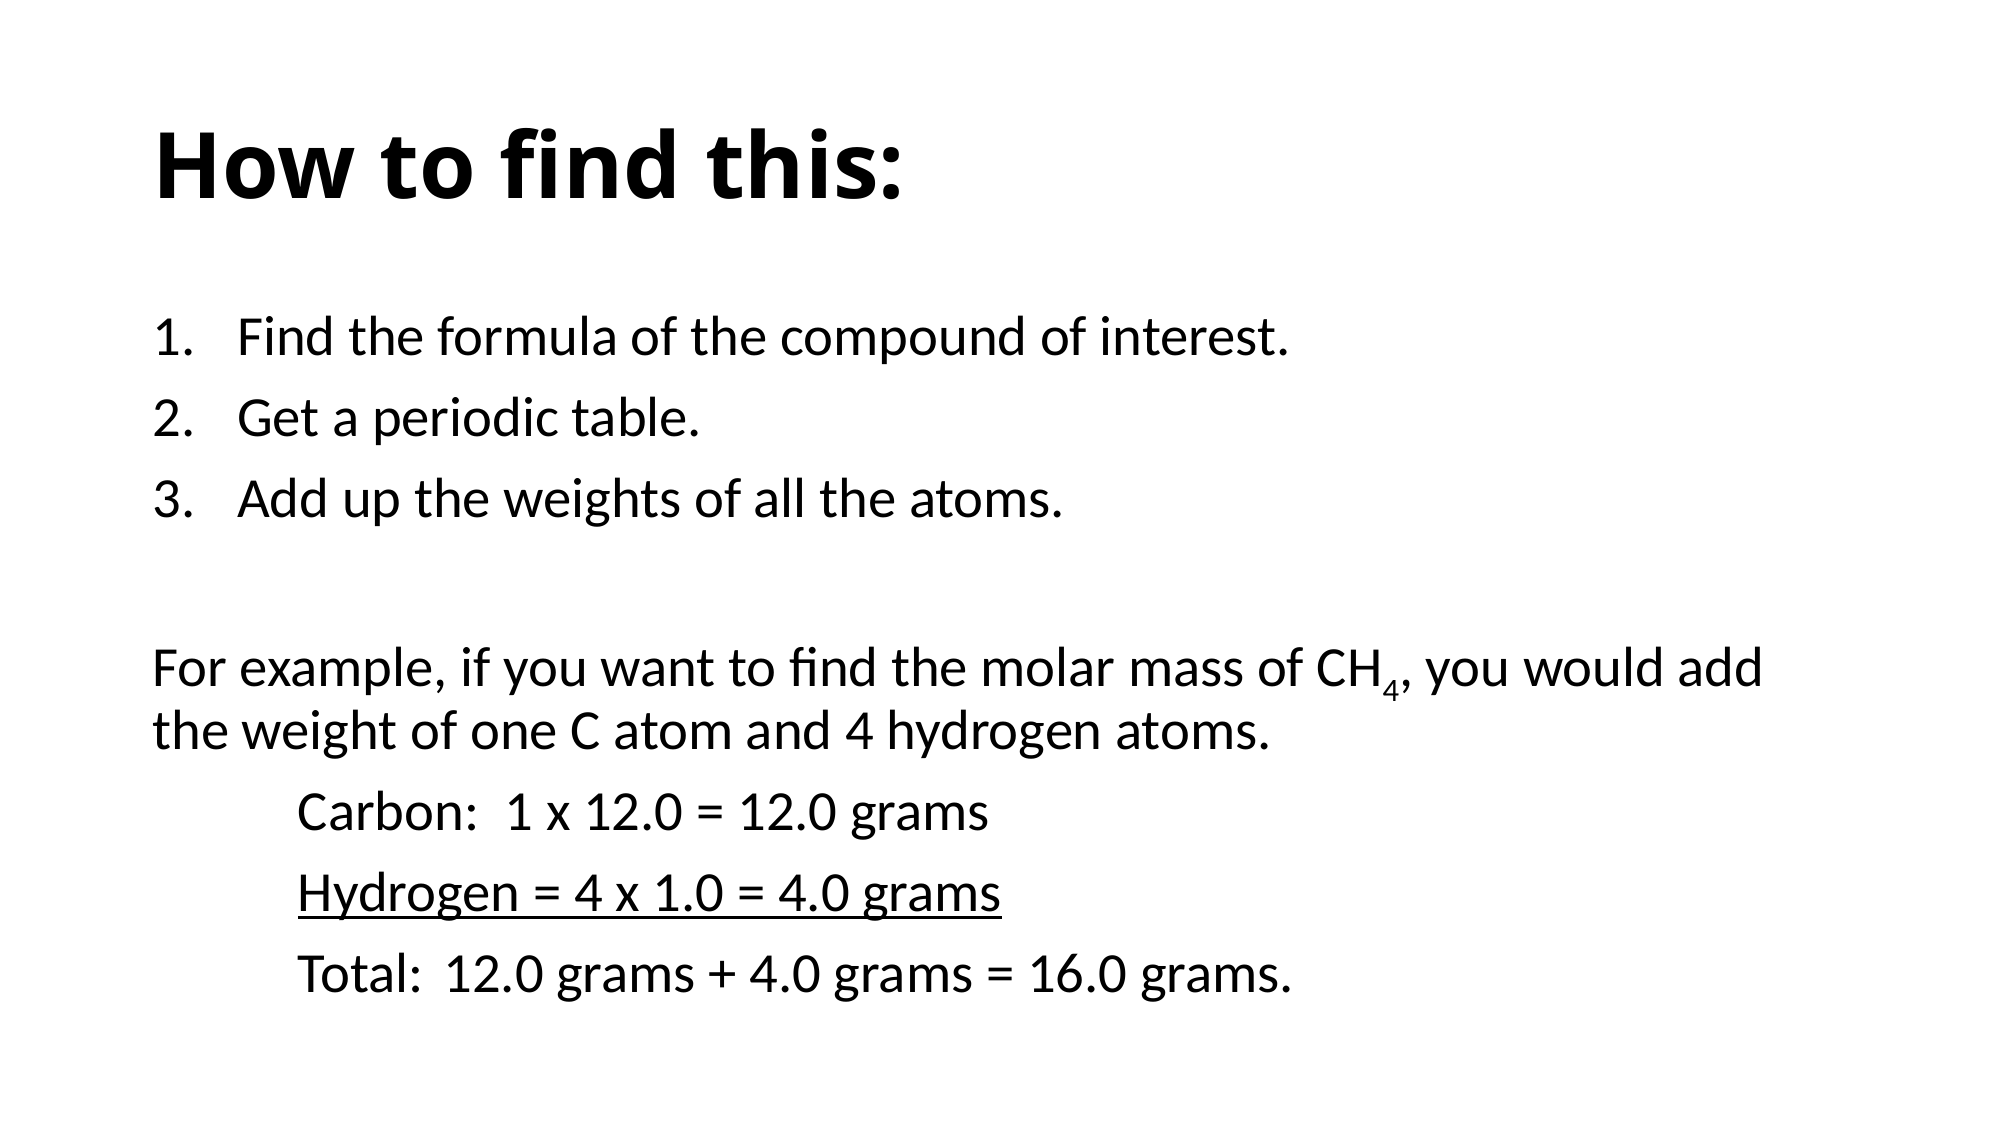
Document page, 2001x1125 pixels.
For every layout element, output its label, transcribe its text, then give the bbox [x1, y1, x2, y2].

title How to find this: [137, 59, 1863, 278]
list Find the formula of the compound of interest. Get a periodic table. Add up the weights of all the atoms. For example, if you want to find the molar mass of CH4, you would add the weight of one C atom and 4 hydrogen atoms. Carbon: 1 x 12.0 = 12.0 grams Hydrogen = 4 x 1.0 = 4.0 grams Total: 12.0 grams + 4.0 grams = 16.0 grams. [137, 299, 1863, 1014]
